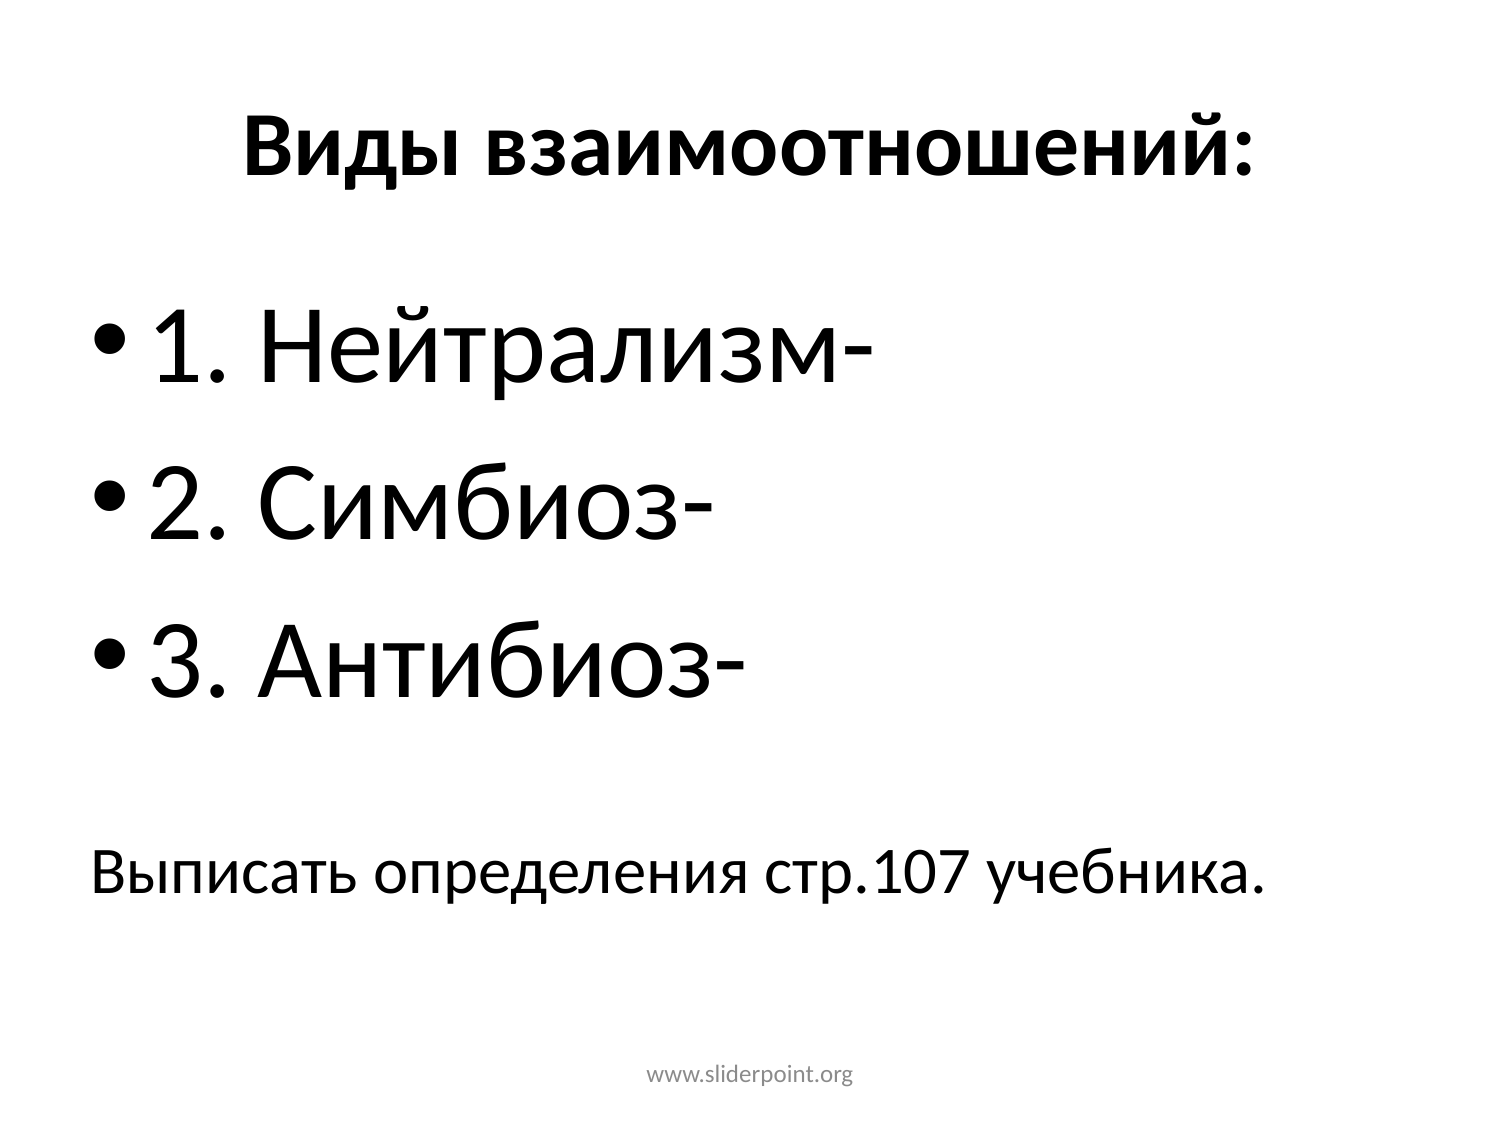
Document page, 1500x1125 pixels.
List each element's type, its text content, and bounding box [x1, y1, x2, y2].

title Виды взаимоотношений: [75, 45, 1425, 233]
list 1. Нейтрализм- 2. Симбиоз- 3. Антибиоз- Выписать определения стр.107 учебника. [75, 262, 1425, 1005]
footer www.sliderpoint.org [512, 1042, 988, 1103]
